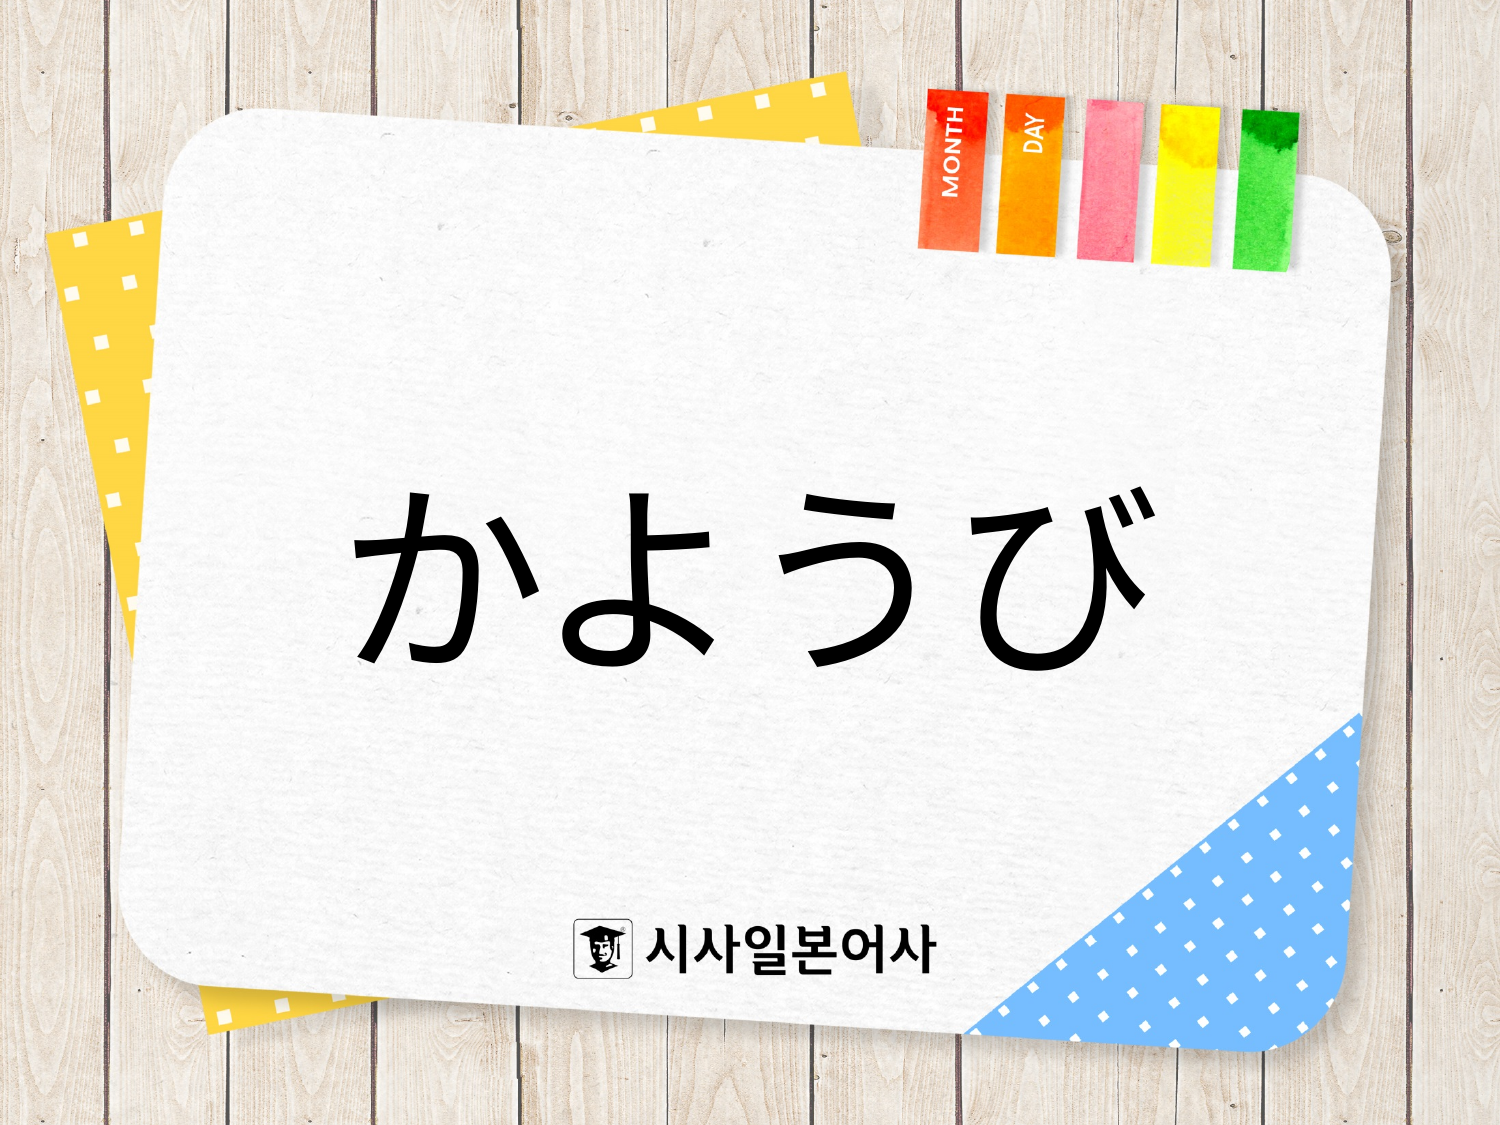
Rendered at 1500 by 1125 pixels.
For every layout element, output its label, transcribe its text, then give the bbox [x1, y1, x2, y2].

title かようび [75, 338, 1425, 811]
picture [0, 0, 1500, 1125]
